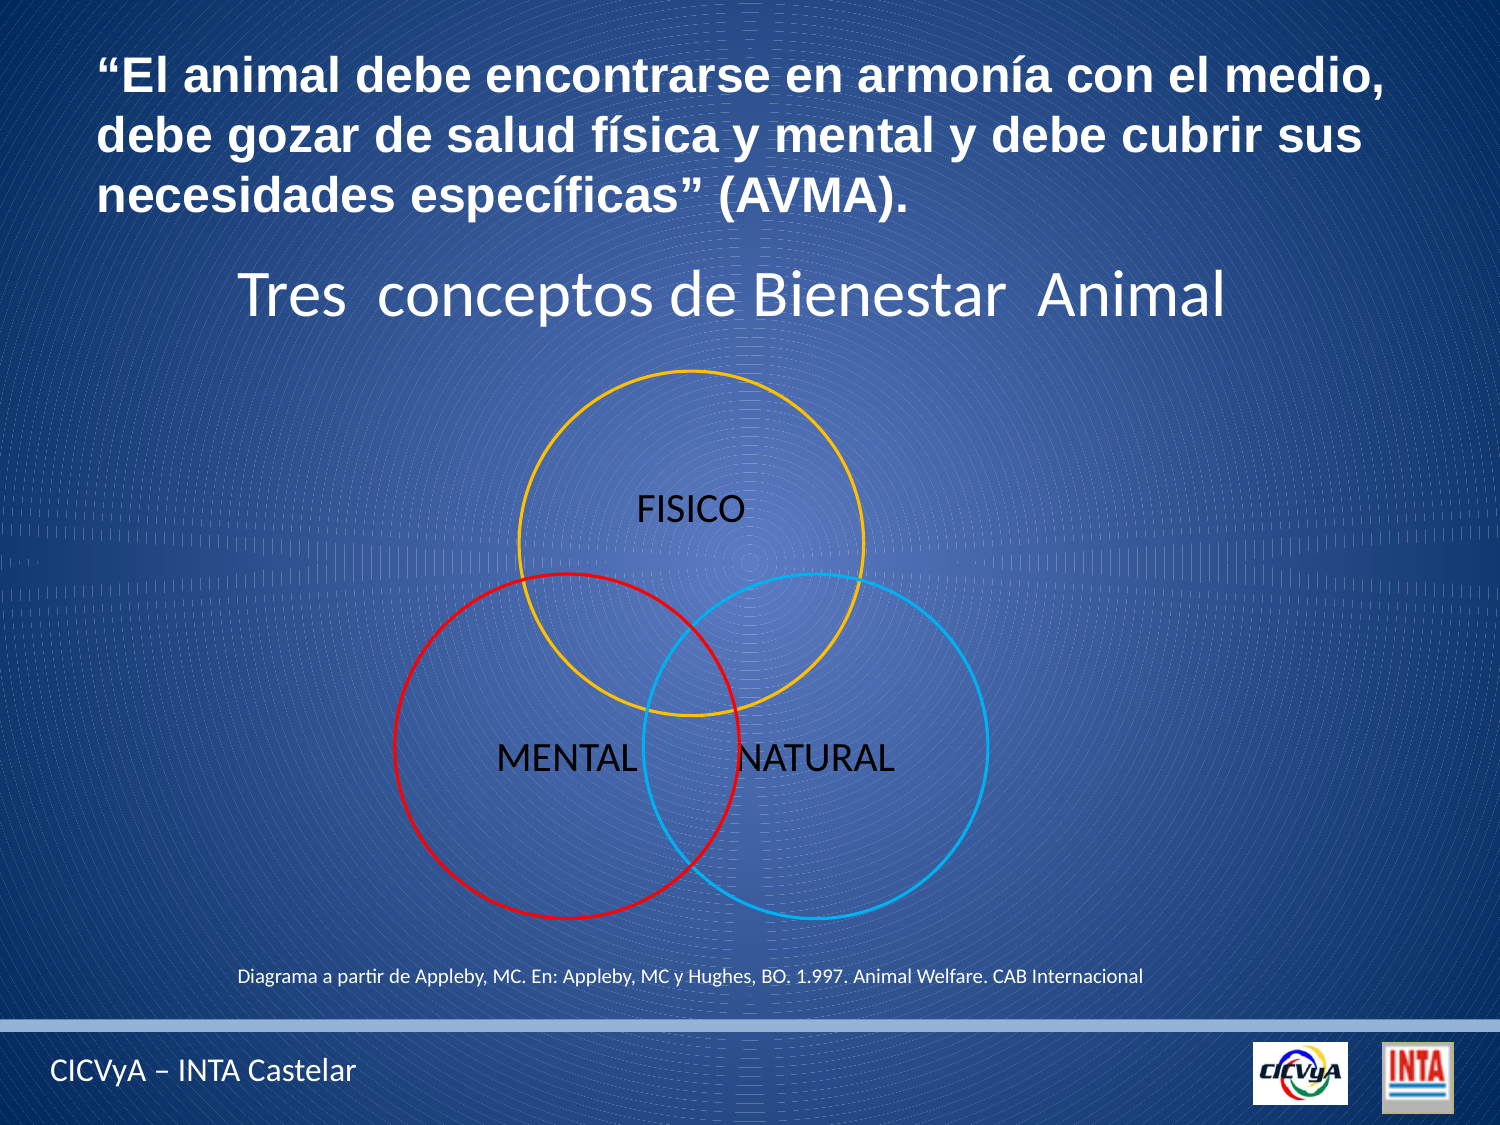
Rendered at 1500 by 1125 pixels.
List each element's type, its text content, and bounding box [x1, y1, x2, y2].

text_box “El animal debe encontrarse en armonía con el medio, debe gozar de salud física y mental y debe cubrir sus necesidades específicas” (AVMA). [82, 35, 1412, 230]
text_box [0, 1019, 1500, 1032]
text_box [198, 351, 1184, 926]
picture [1381, 1041, 1454, 1114]
text_box Diagrama a partir de Appleby, MC. En: Appleby, MC y Hughes, BO. 1.997. Animal Welfare. CAB Internacional [222, 955, 1254, 996]
picture [1253, 1042, 1348, 1105]
text_box CICVyA – INTA Castelar [35, 1040, 1075, 1096]
text_box Tres conceptos de Bienestar Animal [175, 234, 1289, 317]
